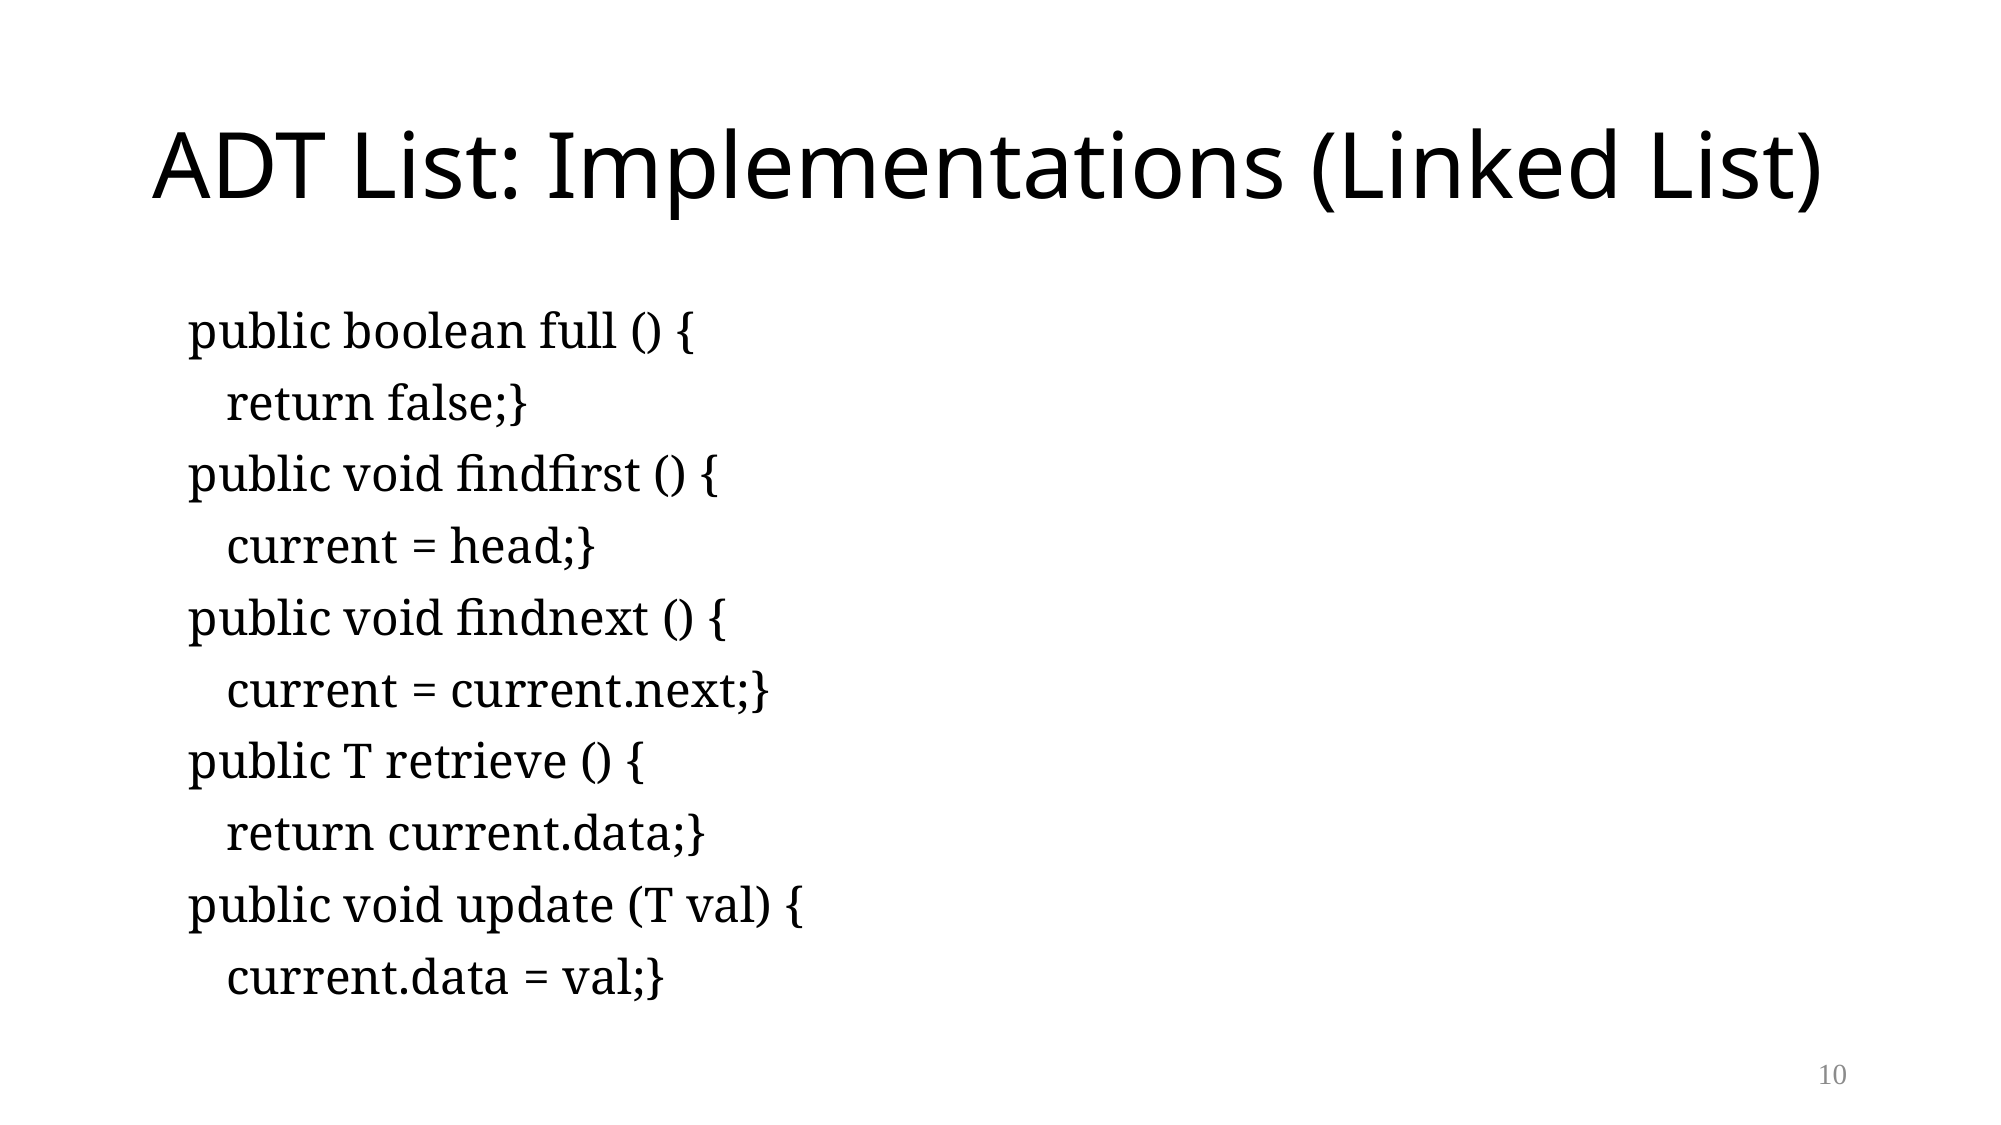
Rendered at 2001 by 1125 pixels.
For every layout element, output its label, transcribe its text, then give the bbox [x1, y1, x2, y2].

title ADT List: Implementations (Linked List) [137, 59, 1863, 278]
list public boolean full () { return false;} public void findfirst () { current = head;} public void findnext () { current = current.next;} public T retrieve () { return current.data;} public void update (T val) { current.data = val;} [137, 299, 1863, 1014]
slide_number 10 [1412, 1042, 1863, 1103]
